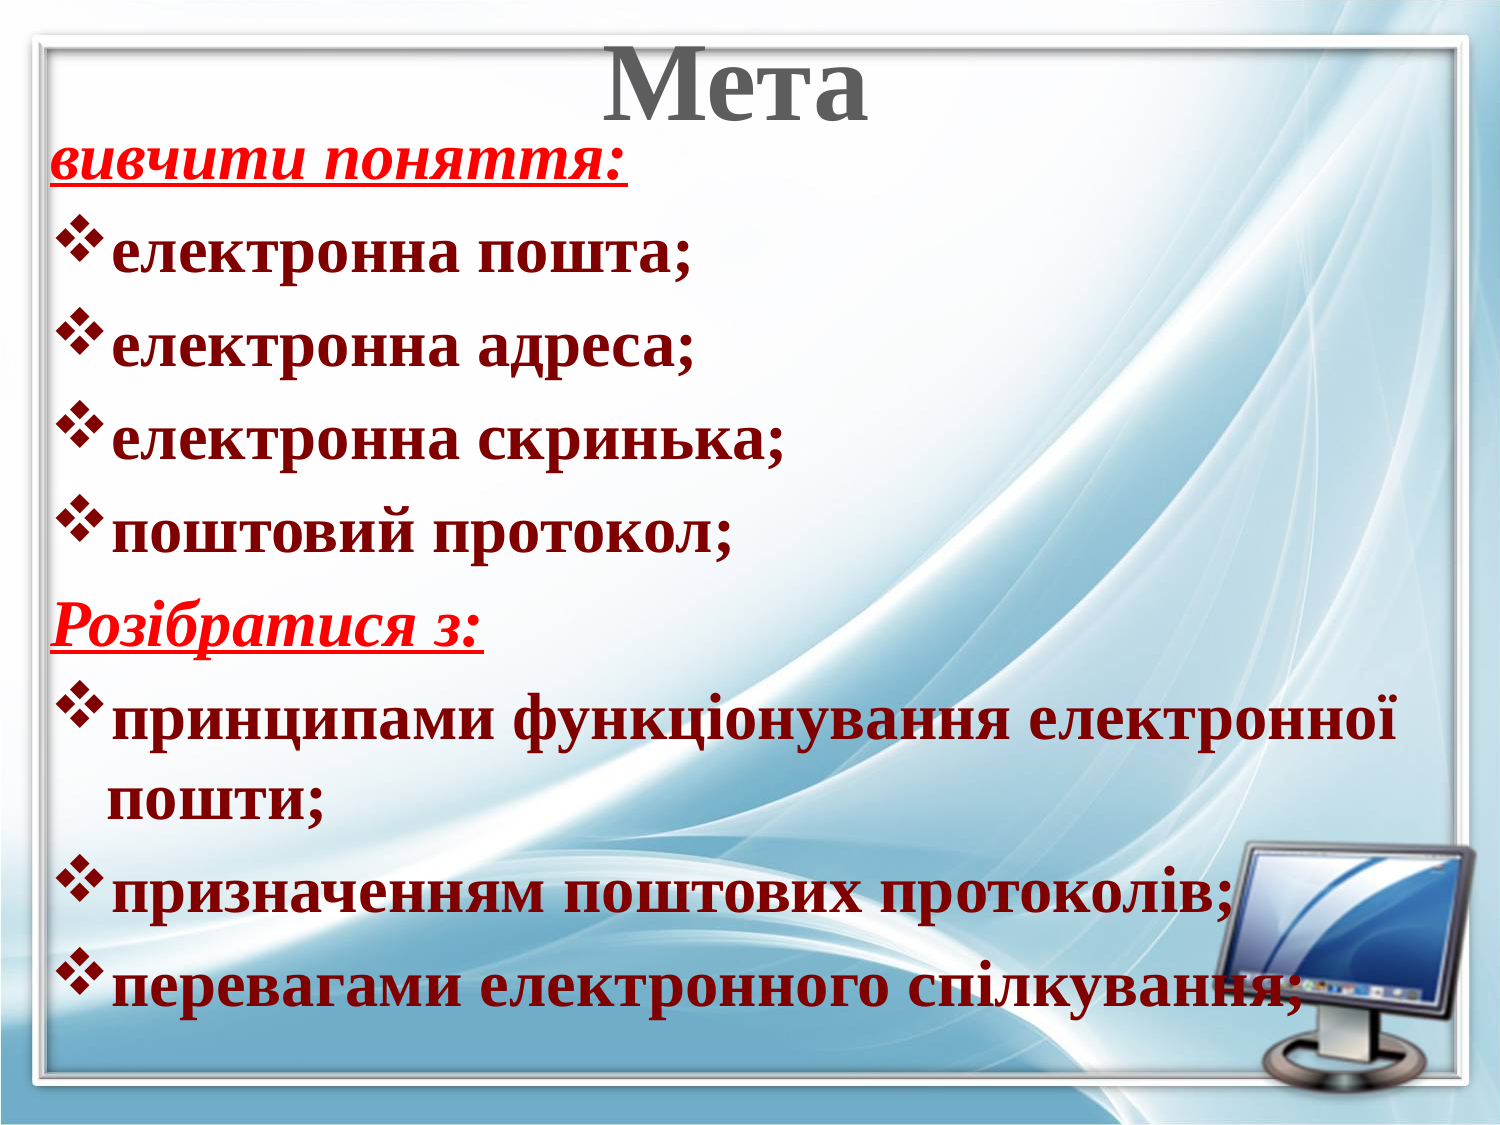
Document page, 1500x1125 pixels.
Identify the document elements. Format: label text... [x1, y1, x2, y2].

picture [0, 0, 1500, 1125]
text_box Мета [587, 0, 886, 150]
list вивчити поняття: електронна пошта; електронна адреса; електронна скринька; поштовий протокол; Розібратися з: принципами функціонування електронної пошти; призначенням поштових протоколів; перевагами електронного спілкування; [34, 105, 1442, 1055]
